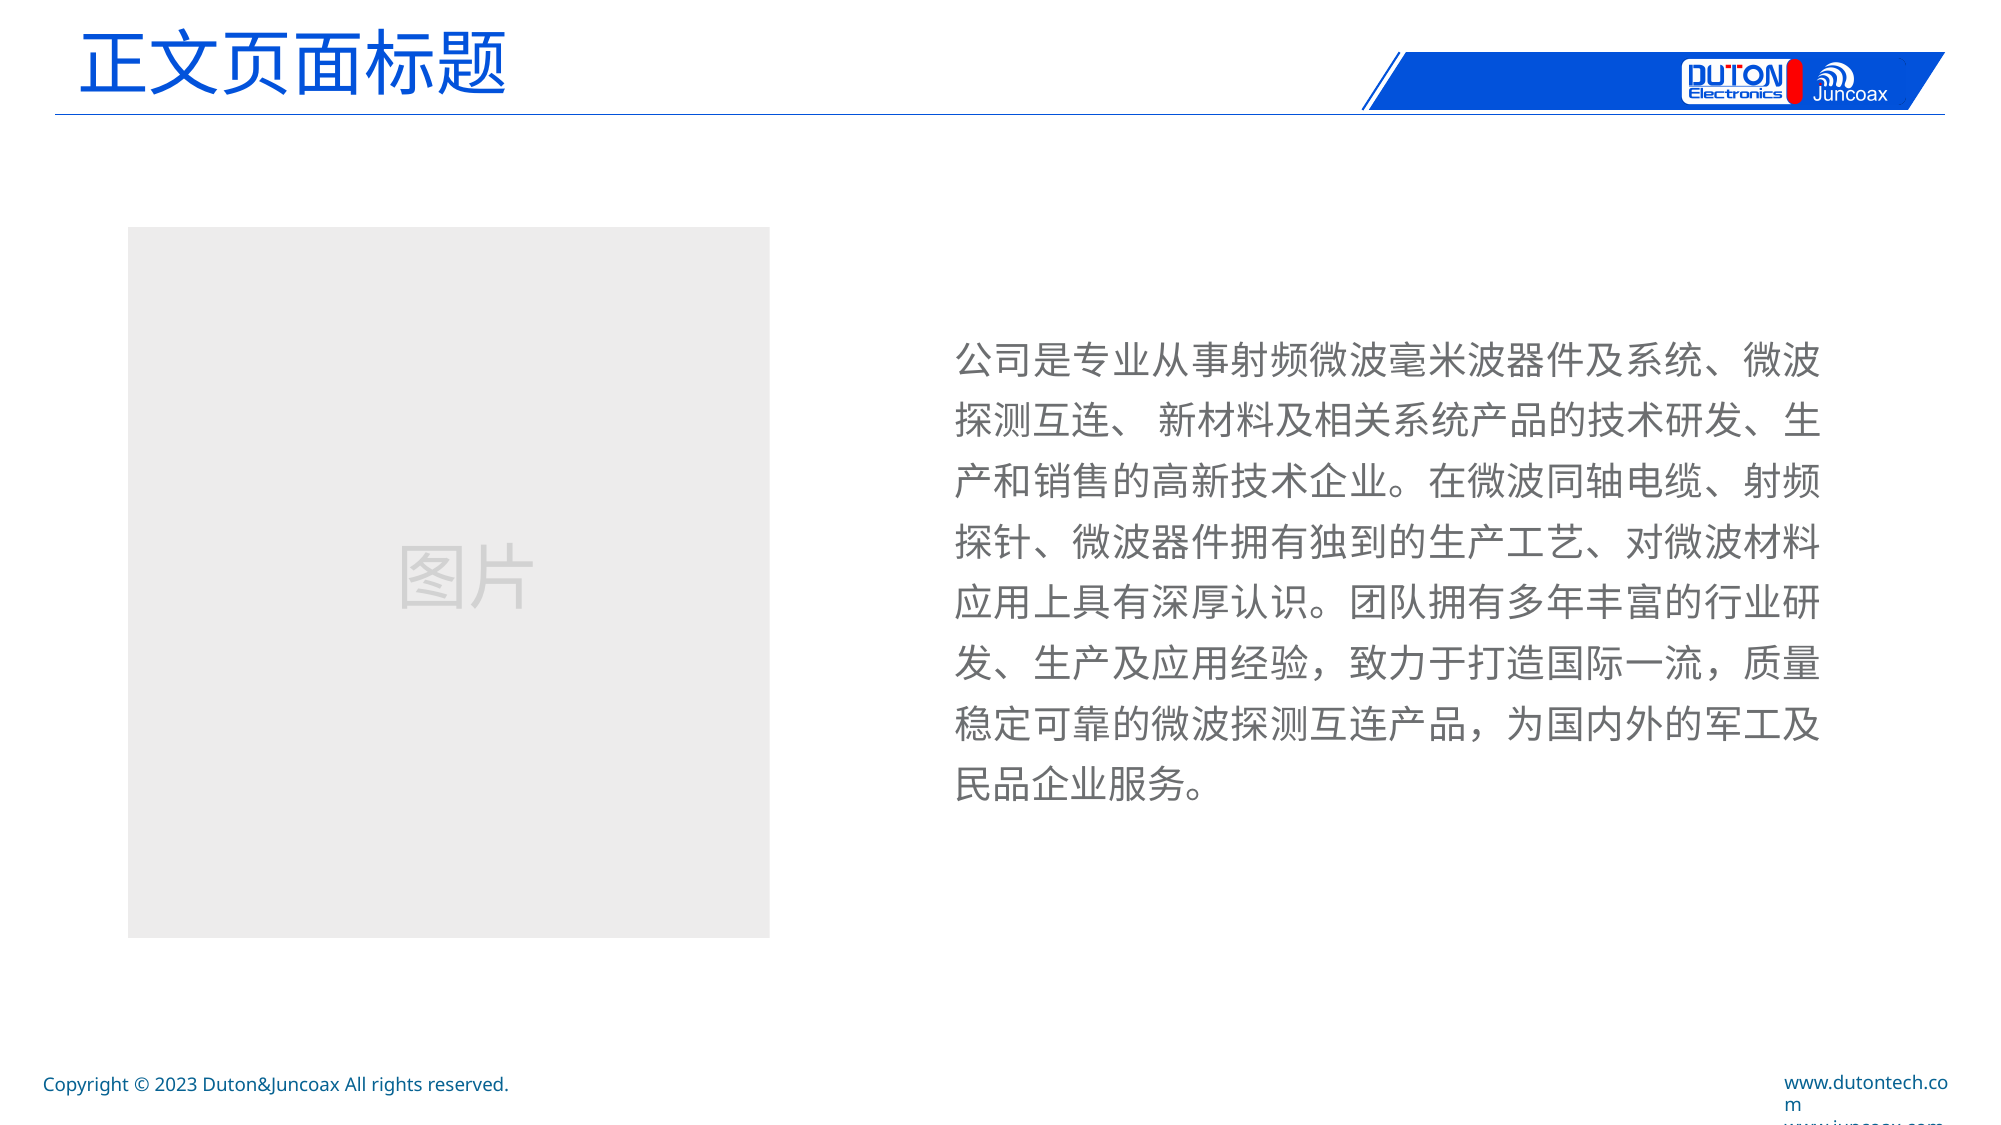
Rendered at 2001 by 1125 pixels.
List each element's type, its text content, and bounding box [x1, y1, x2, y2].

picture [1681, 58, 1906, 105]
text_box [127, 226, 771, 939]
text_box 正文页面标题 [62, 24, 794, 112]
text_box 公司是专业从事射频微波毫米波器件及系统、微波探测互连、 新材料及相关系统产品的技术研发、生产和销售的高新技术企业。在微波同轴电缆、射频探针、微波器件拥有独到的生产工艺、对微波材料应用上具有深厚认识。团队拥有多年丰富的行业研发、生产及应用经验，致力于打造国际一流，质量稳定可靠的微波探测互连产品，为国内外的军工及民品企业服务。 [939, 313, 1837, 814]
picture [135, 1077, 149, 1091]
text_box 图片 [381, 539, 569, 626]
